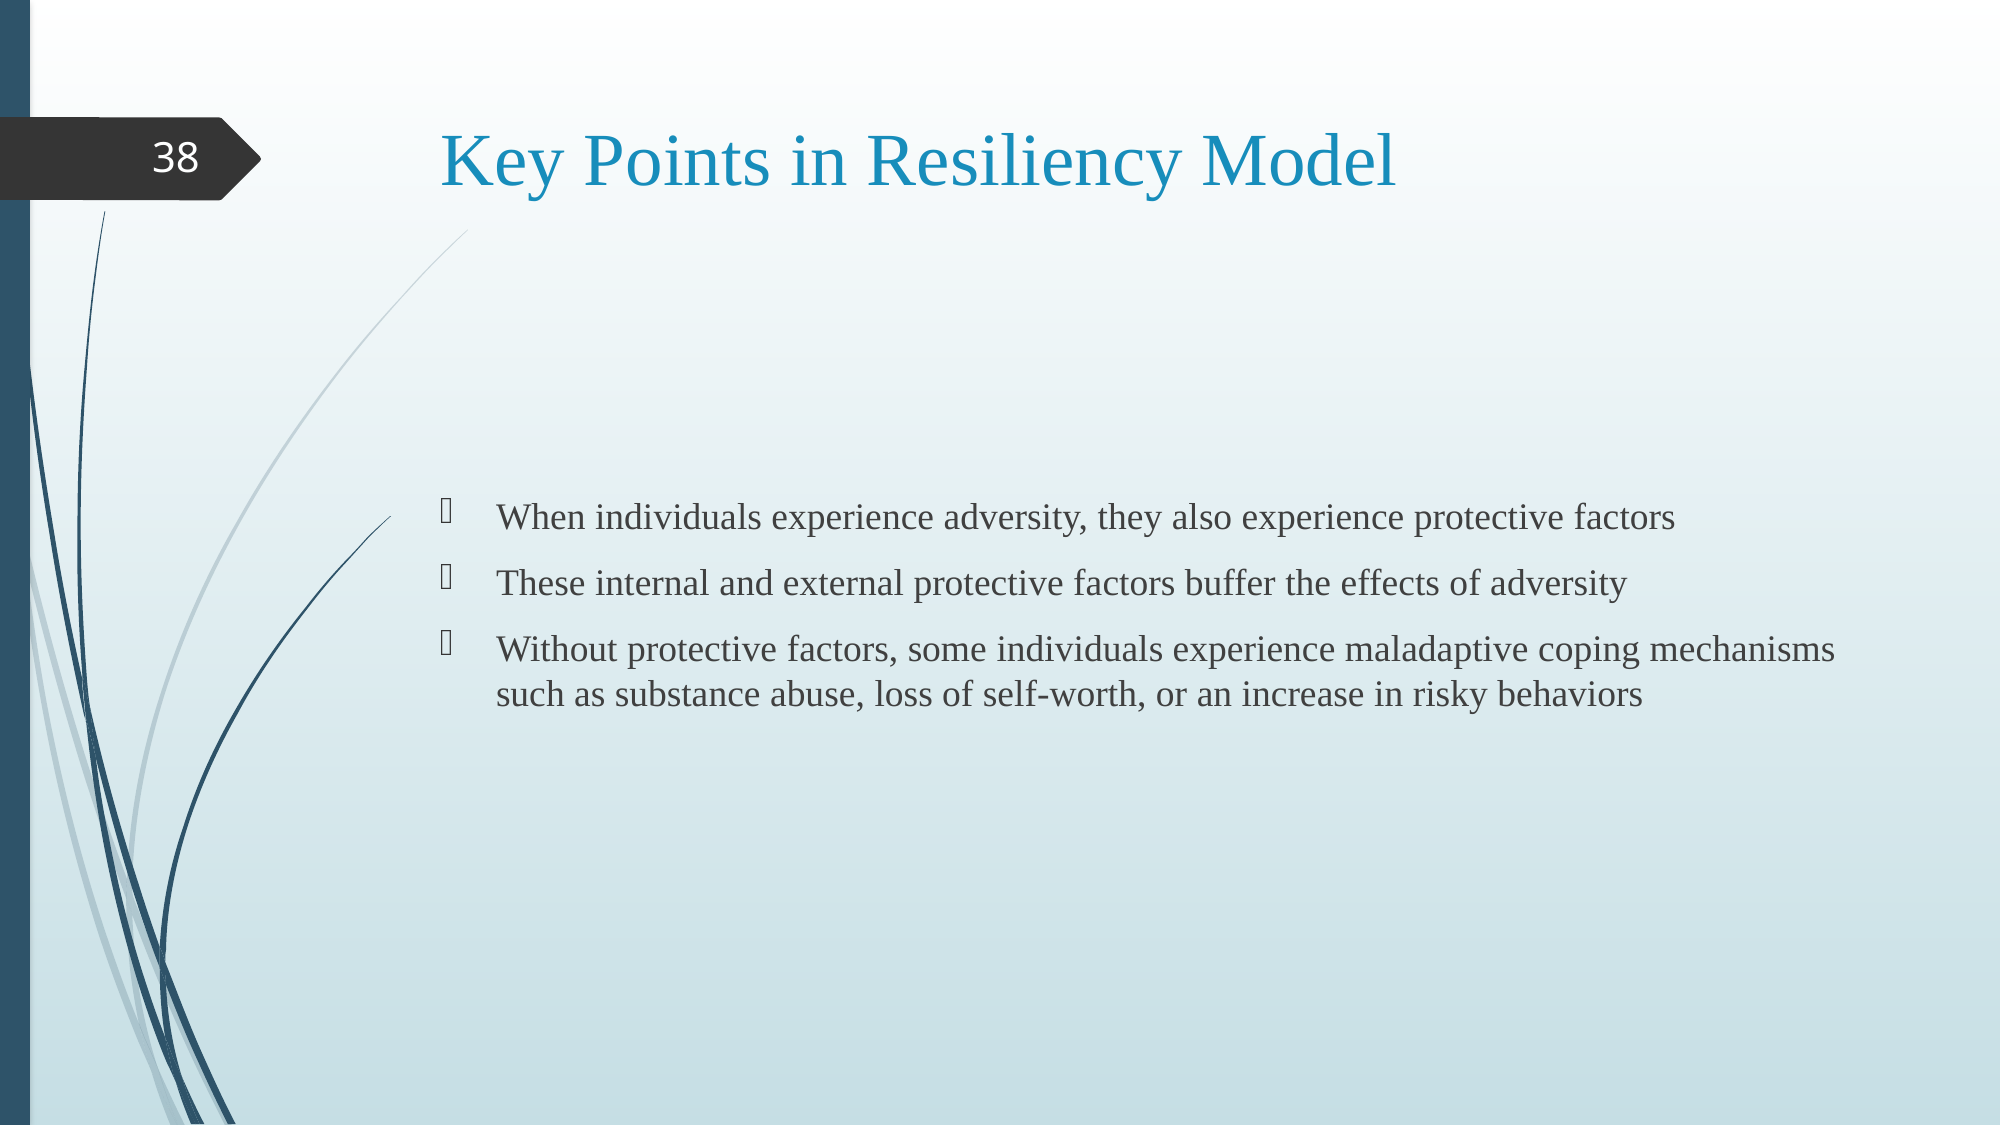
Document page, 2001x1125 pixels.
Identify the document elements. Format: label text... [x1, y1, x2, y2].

title Key Points in Resiliency Model [425, 102, 1888, 313]
list When individuals experience adversity, they also experience protective factors These internal and external protective factors buffer the effects of adversity Without protective factors, some individuals experience maladaptive coping mechanisms such as substance abuse, loss of self-worth, or an increase in risky behaviors [424, 484, 1888, 967]
slide_number 38 [87, 129, 216, 190]
